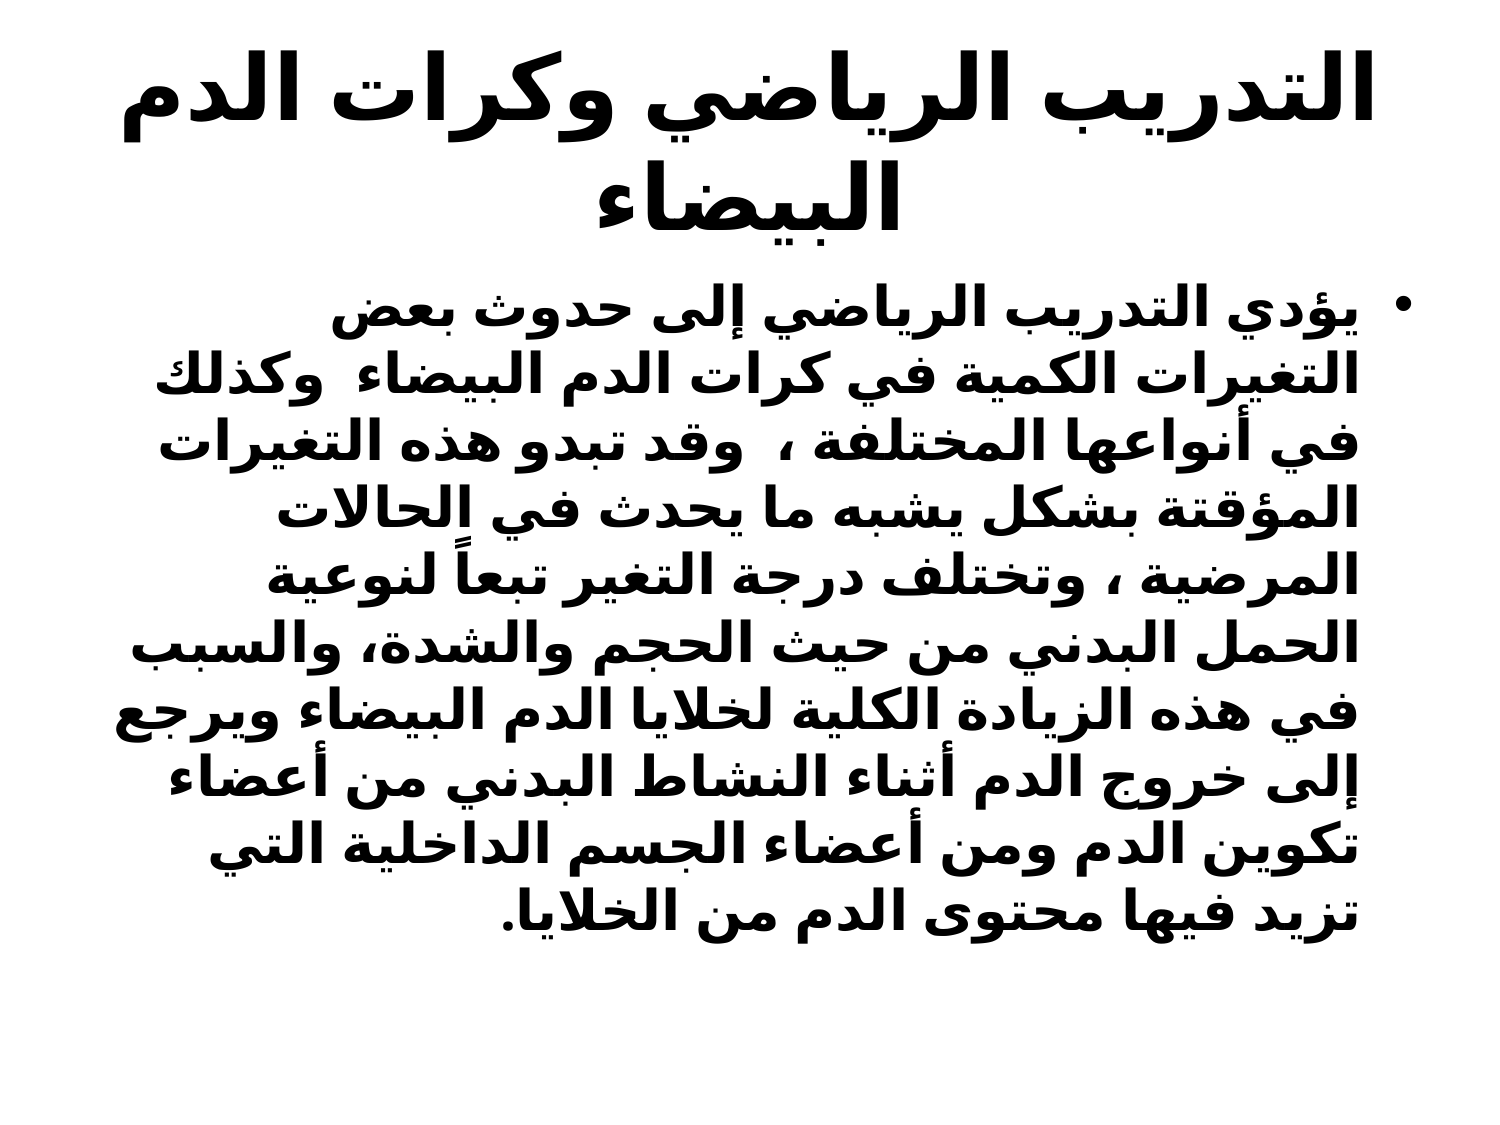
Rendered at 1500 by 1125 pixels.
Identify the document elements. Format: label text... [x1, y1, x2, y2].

list يؤدي التدريب الرياضي إلى حدوث بعض التغيرات الكمية في كرات الدم البيضاء وكذلك في أنواعها المختلفة ، وقد تبدو هذه التغيرات المؤقتة بشكل يشبه ما يحدث في الحالات المرضية ، وتختلف درجة التغير تبعاً لنوعية الحمل البدني من حيث الحجم والشدة، والسبب في هذه الزيادة الكلية لخلايا الدم البيضاء ويرجع إلى خروج الدم أثناء النشاط البدني من أعضاء تكوين الدم ومن أعضاء الجسم الداخلية التي تزيد فيها محتوى الدم من الخلايا. [75, 262, 1425, 1005]
title التدريب الرياضي وكرات الدم البيضاء [75, 45, 1425, 233]
